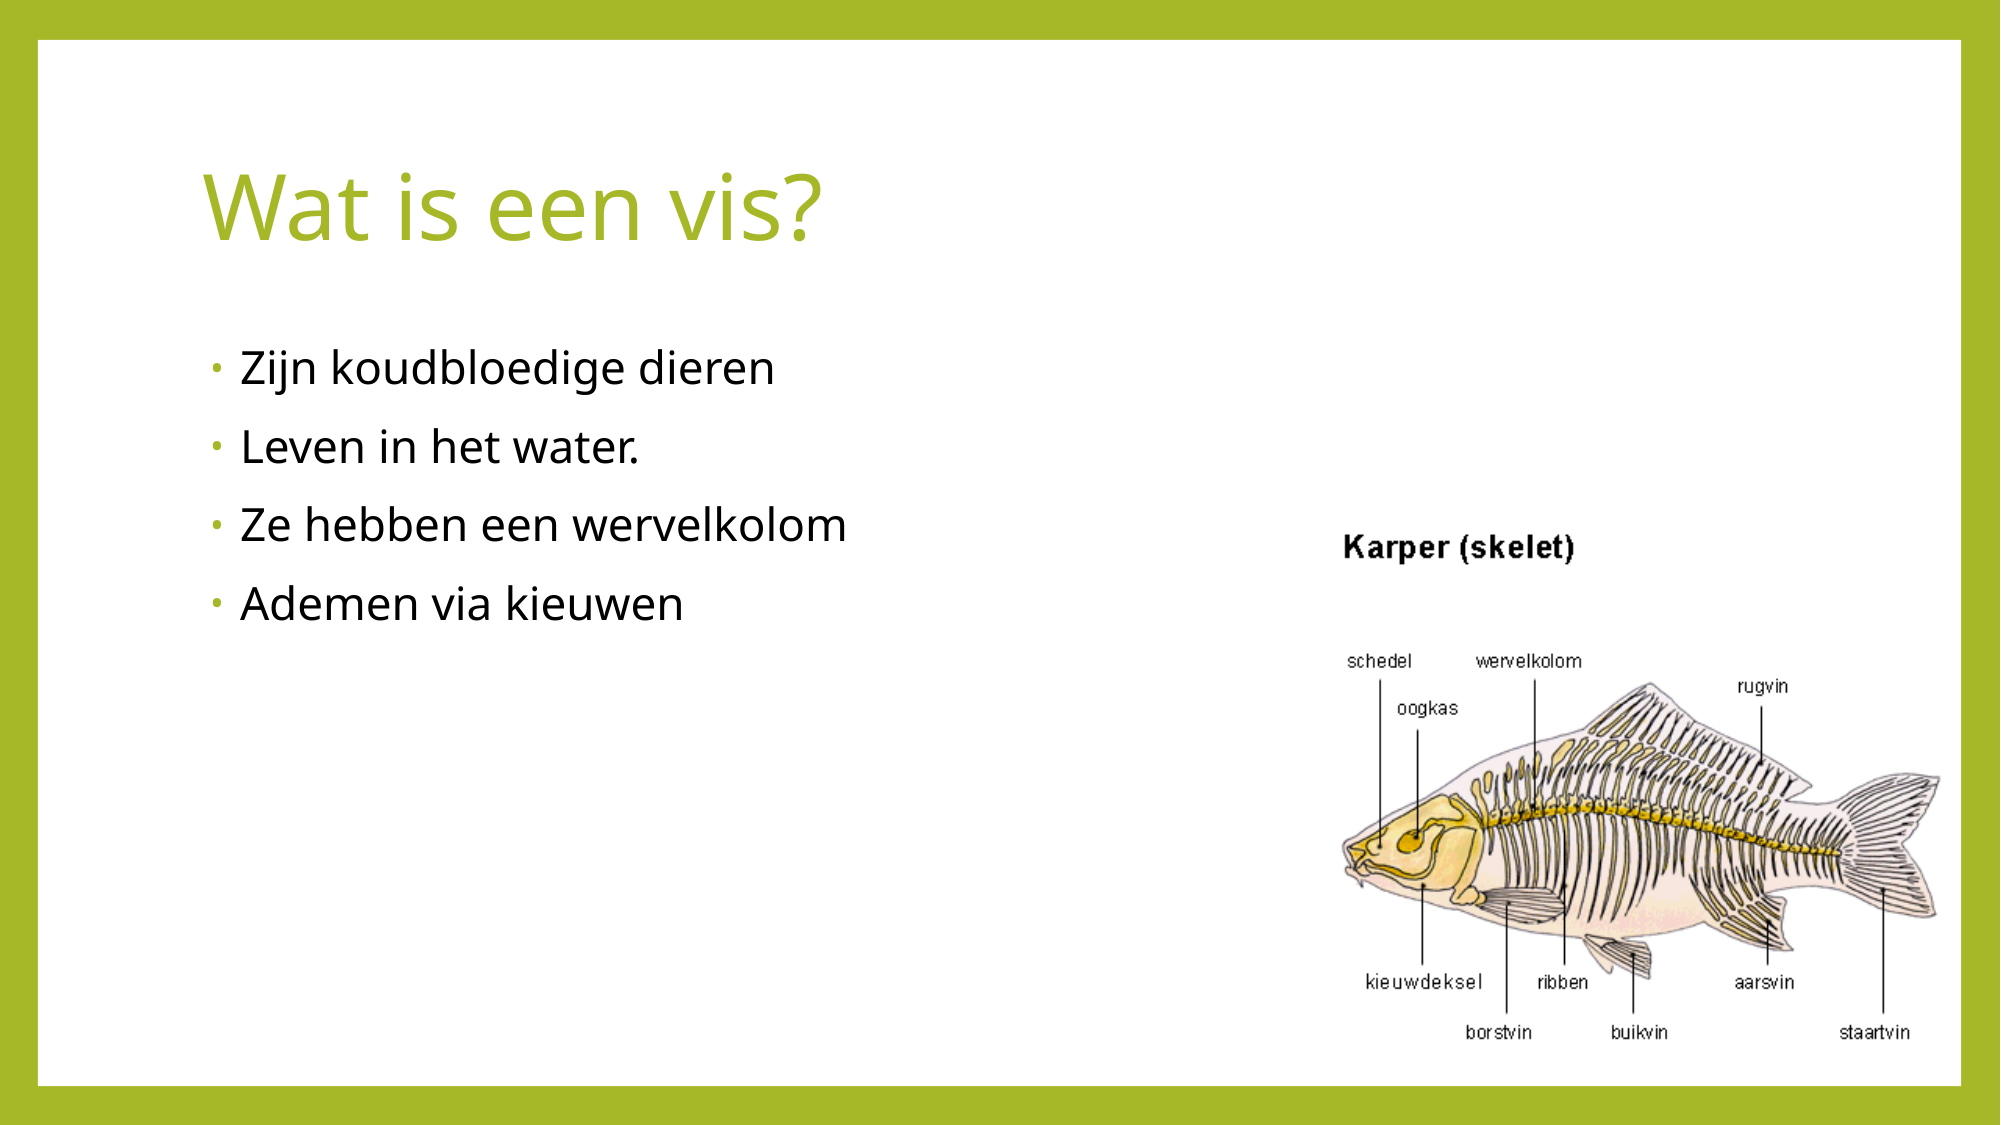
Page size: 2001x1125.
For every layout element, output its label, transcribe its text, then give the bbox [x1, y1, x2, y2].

picture [1338, 527, 1951, 1055]
title Wat is een vis? [187, 99, 1808, 323]
list Zijn koudbloedige dieren Leven in het water. Ze hebben een wervelkolom Ademen via kieuwen [187, 337, 1808, 1000]
